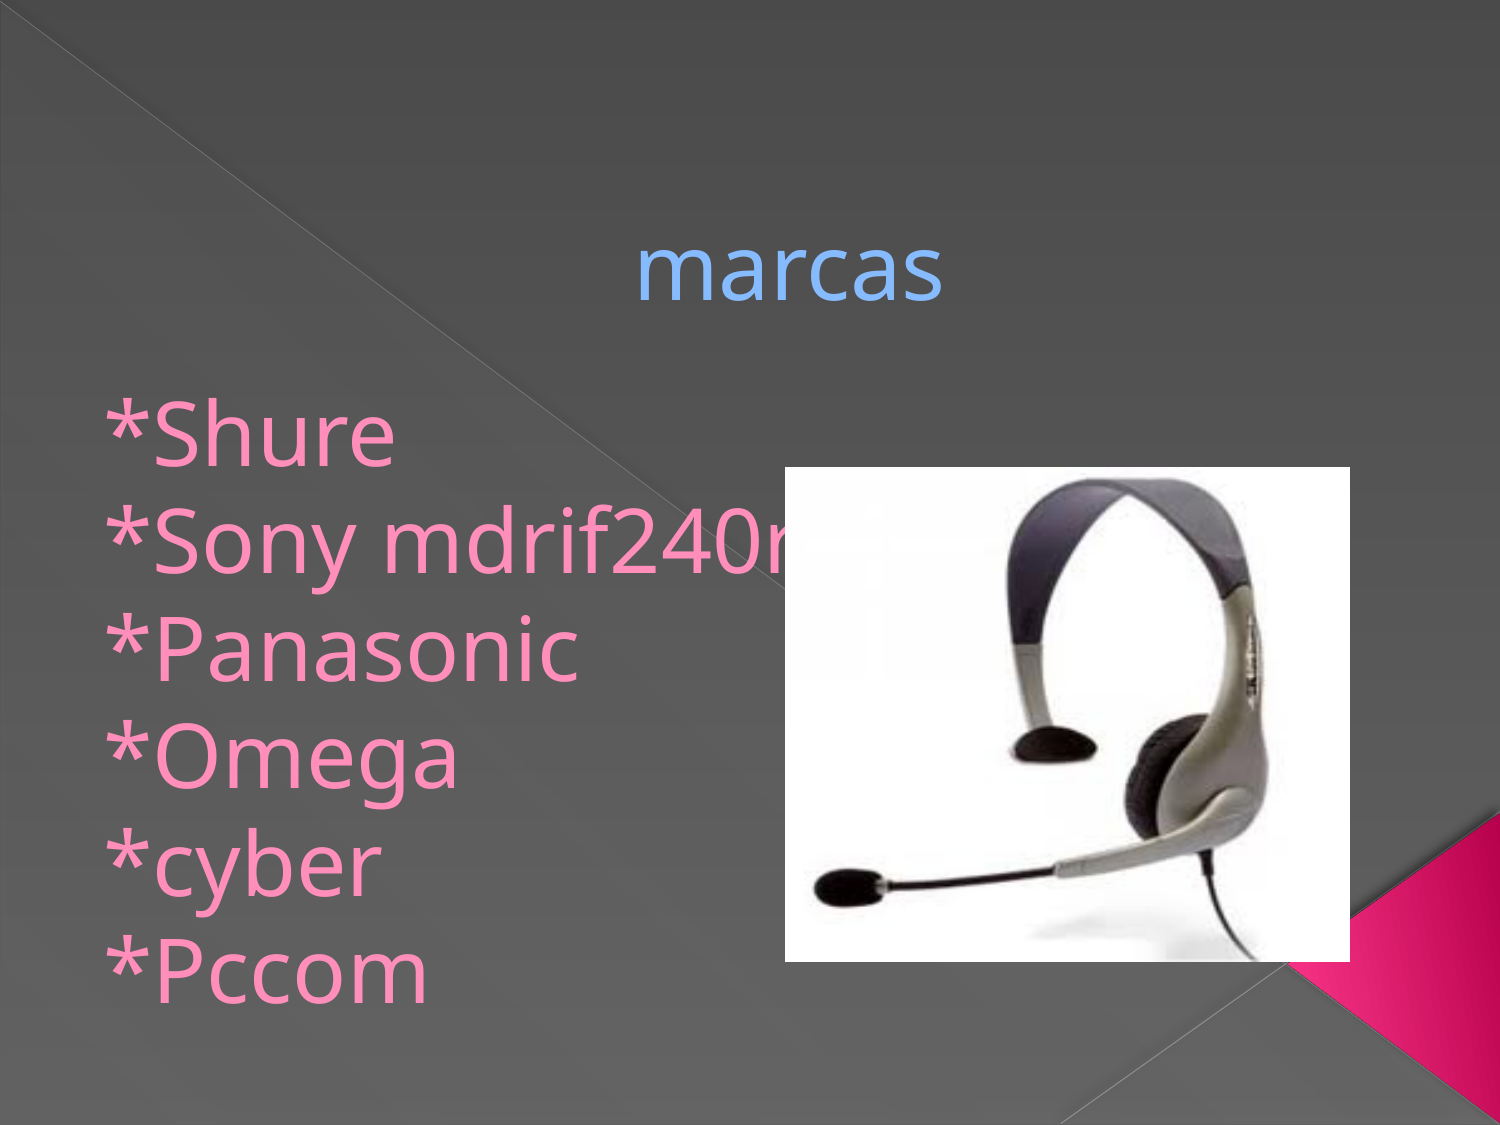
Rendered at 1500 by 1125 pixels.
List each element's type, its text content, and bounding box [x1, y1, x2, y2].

title marcas [88, 78, 1412, 327]
subtitle *Shure *Sony mdrif240rk *Panasonic *Omega *cyber *Pccom [88, 369, 1412, 1035]
picture [785, 467, 1350, 962]
